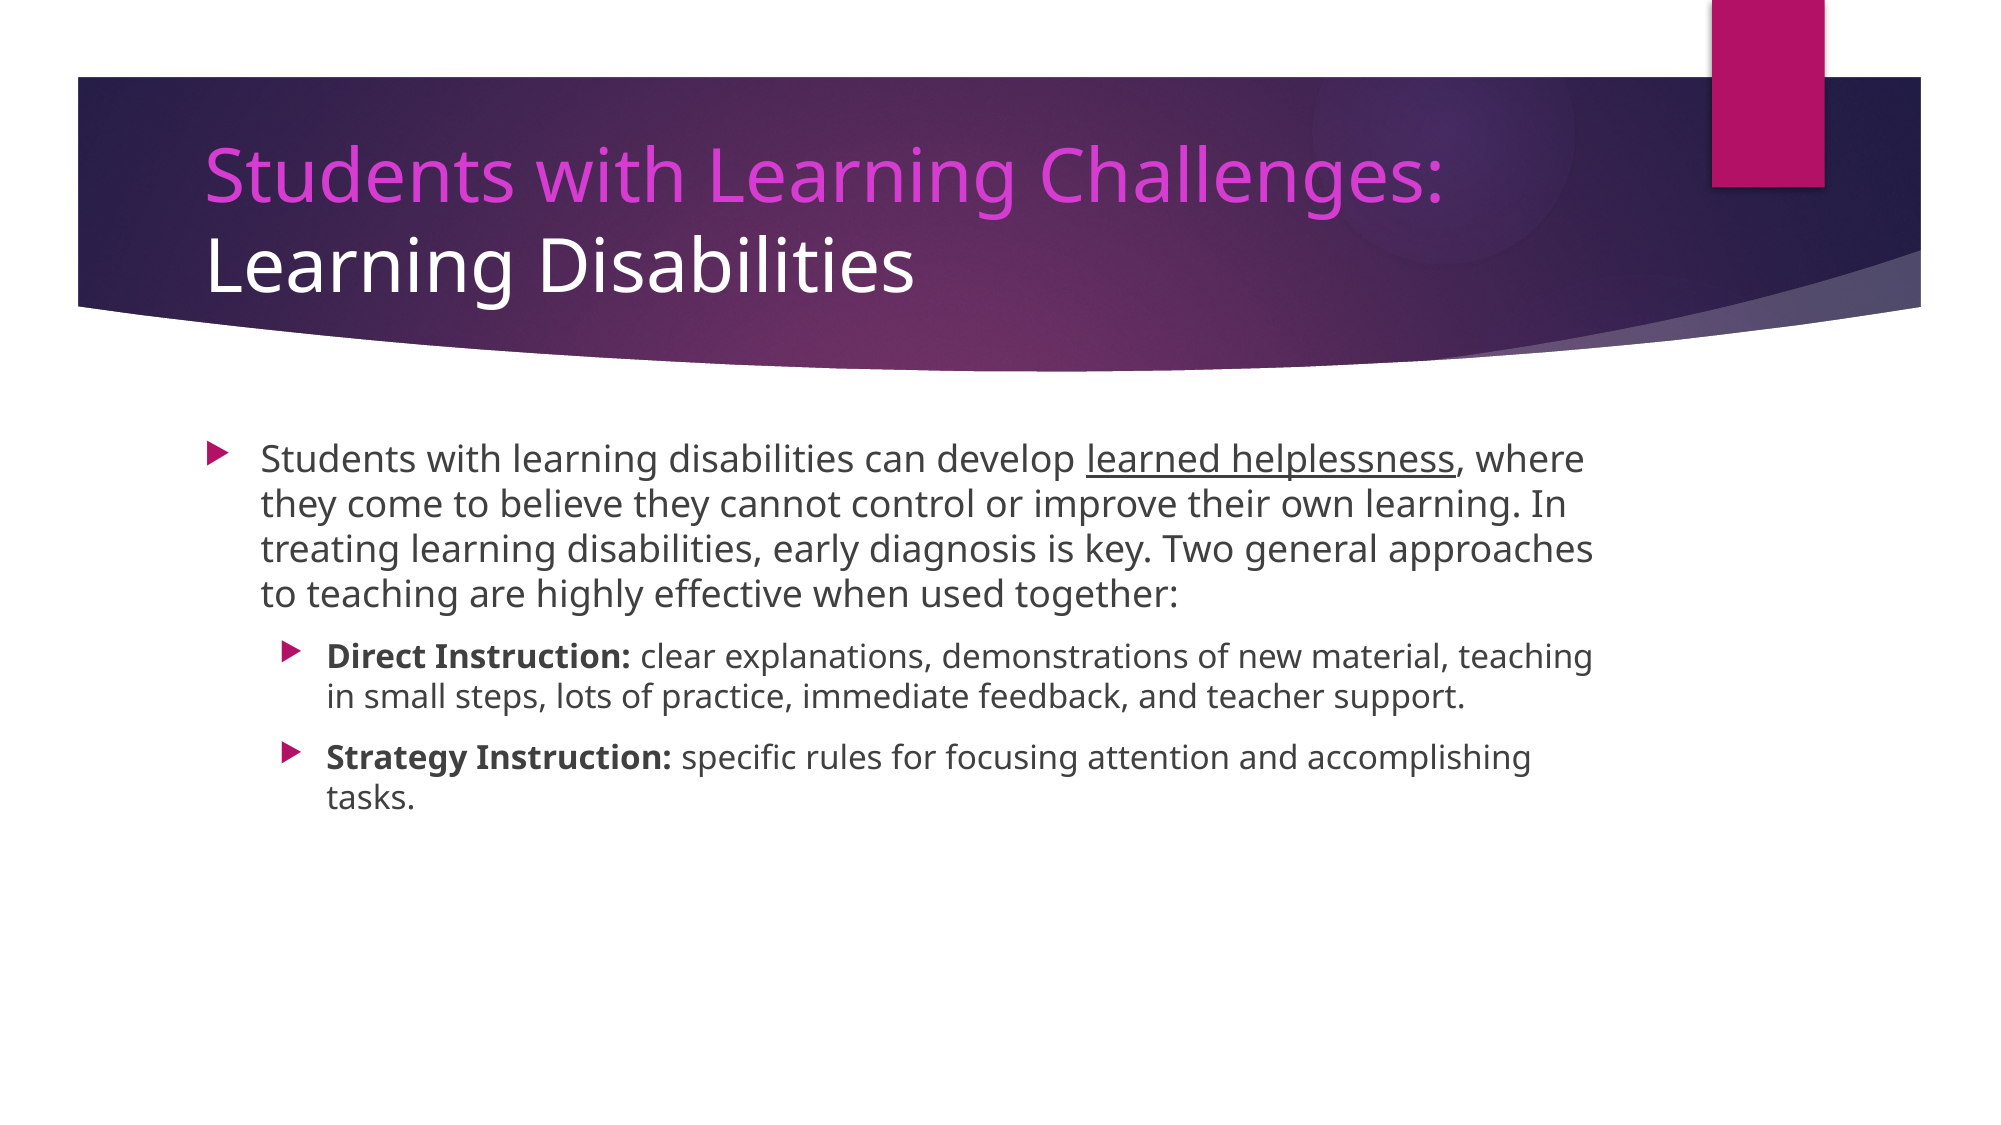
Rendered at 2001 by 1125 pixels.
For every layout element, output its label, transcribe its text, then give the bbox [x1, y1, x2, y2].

title Students with Learning Challenges: Learning Disabilities [189, 159, 1627, 276]
list Students with learning disabilities can develop learned helplessness, where they come to believe they cannot control or improve their own learning. In treating learning disabilities, early diagnosis is key. Two general approaches to teaching are highly effective when used together: Direct Instruction: clear explanations, demonstrations of new material, teaching in small steps, lots of practice, immediate feedback, and teacher support. Strategy Instruction: specific rules for focusing attention and accomplishing tasks. [189, 427, 1638, 988]
